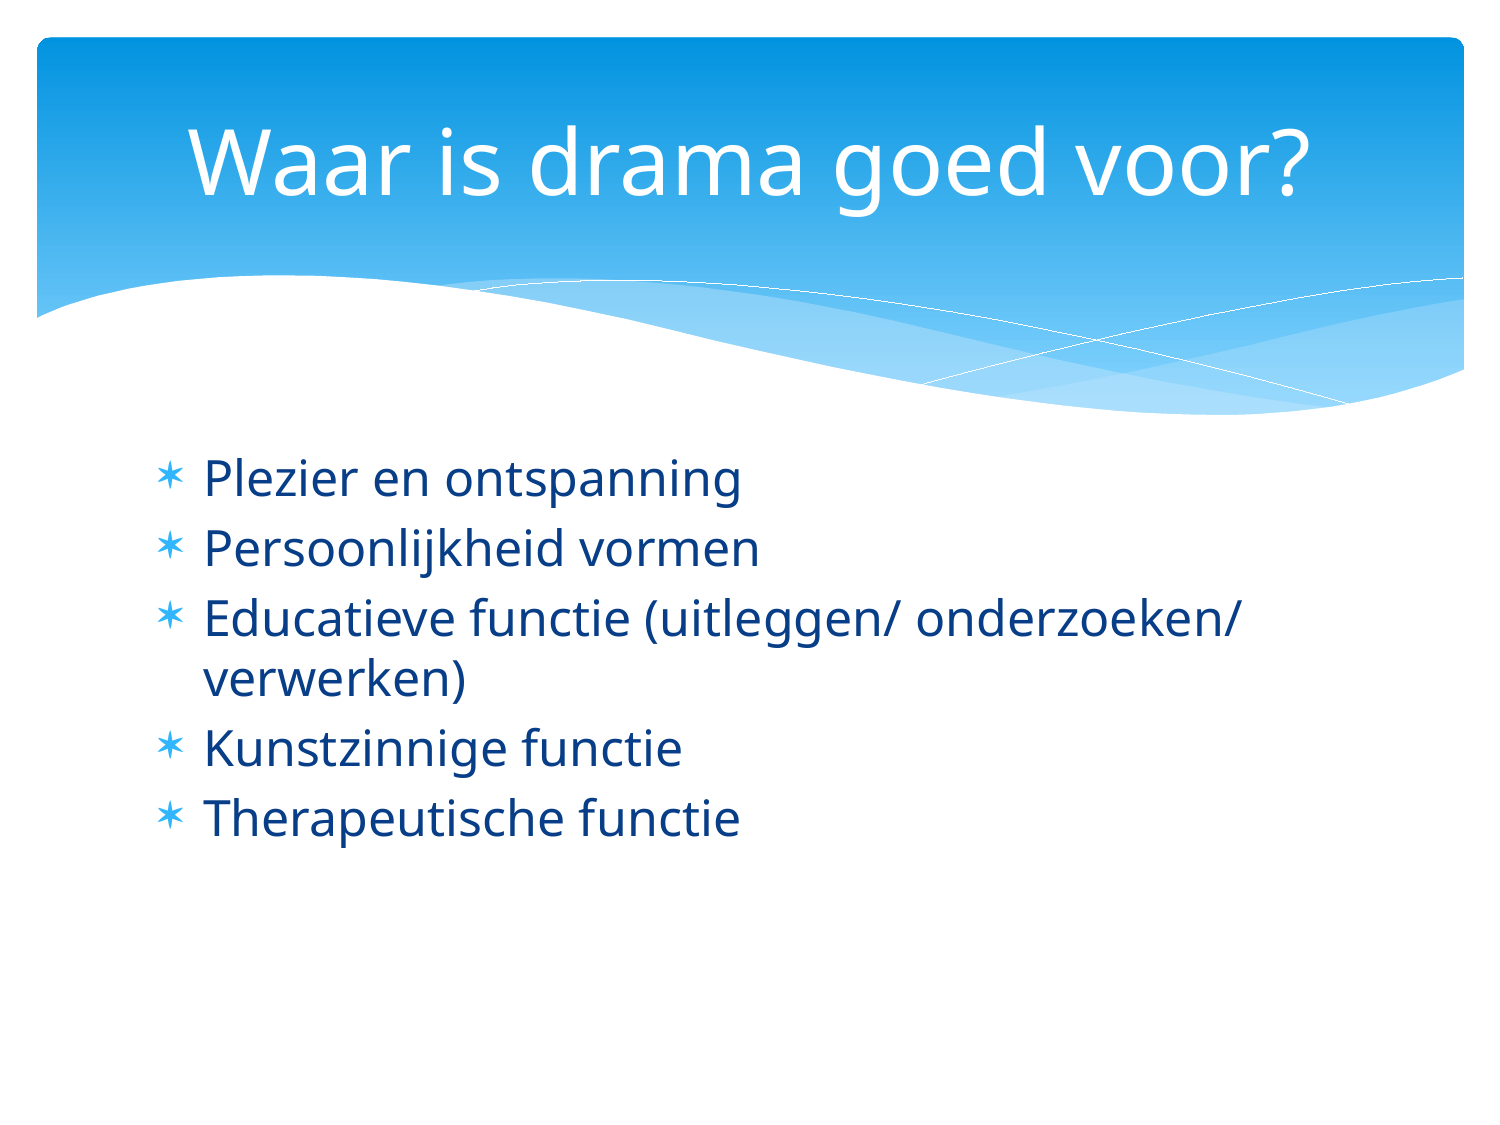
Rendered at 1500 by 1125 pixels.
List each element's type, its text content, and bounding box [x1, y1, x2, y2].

list Plezier en ontspanning Persoonlijkheid vormen Educatieve functie (uitleggen/ onderzoeken/ verwerken) Kunstzinnige functie Therapeutische functie [143, 438, 1359, 1005]
title Waar is drama goed voor? [75, 55, 1425, 261]
